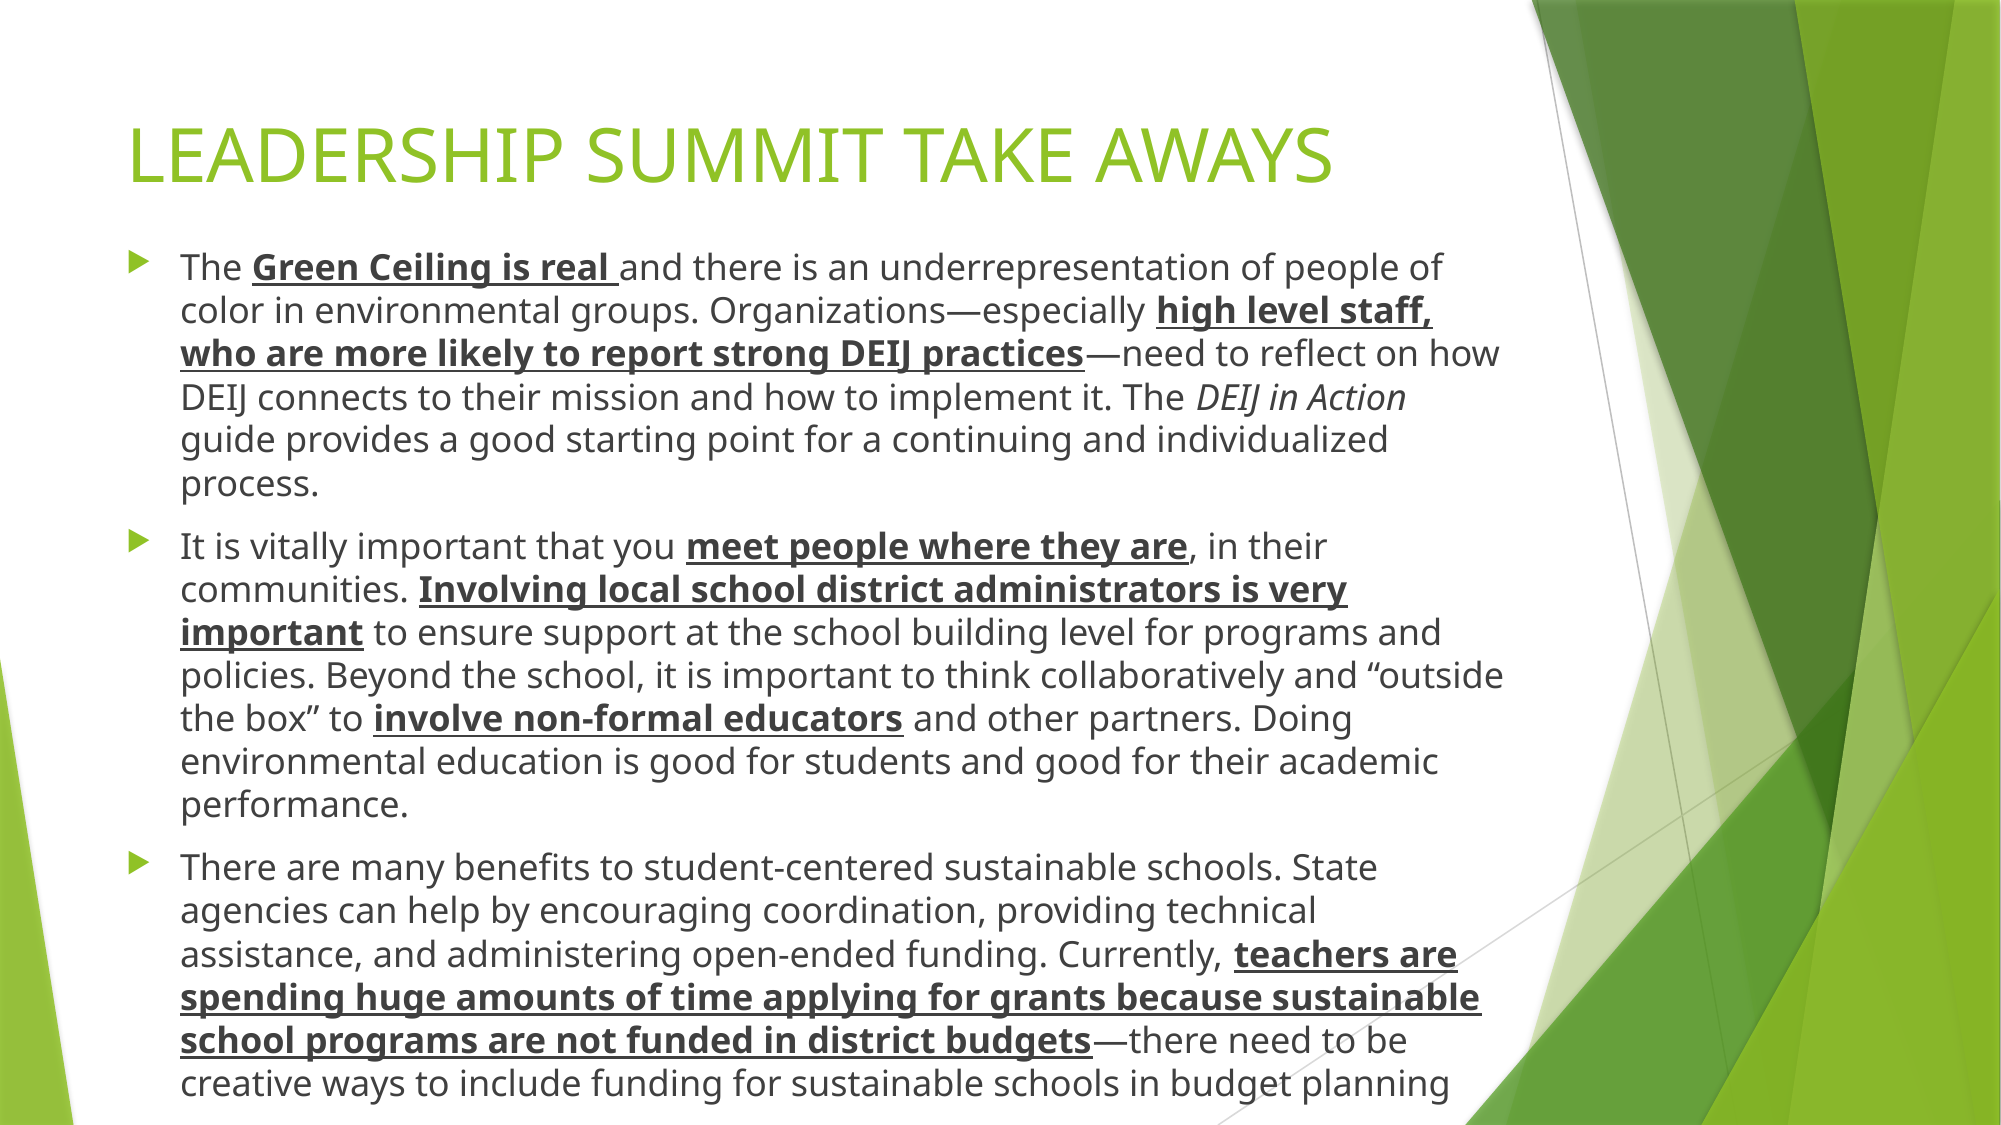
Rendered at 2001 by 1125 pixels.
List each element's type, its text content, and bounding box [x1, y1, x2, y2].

title LEADERSHIP SUMMIT TAKE AWAYS [111, 99, 1522, 237]
list The Green Ceiling is real and there is an underrepresentation of people of color in environmental groups. Organizations—especially high level staff, who are more likely to report strong DEIJ practices—need to reflect on how DEIJ connects to their mission and how to implement it. The DEIJ in Action guide provides a good starting point for a continuing and individualized process. It is vitally important that you meet people where they are, in their communities. Involving local school district administrators is very important to ensure support at the school building level for programs and policies. Beyond the school, it is important to think collaboratively and “outside the box” to involve non-formal educators and other partners. Doing environmental education is good for students and good for their academic performance. There are many benefits to student-centered sustainable schools. State agencies can help by encouraging coordination, providing technical assistance, and administering open-ended funding. Currently, teachers are spending huge amounts of time applying for grants because sustainable school programs are not funded in district budgets—there need to be creative ways to include funding for sustainable schools in budget planning [111, 237, 1522, 1123]
